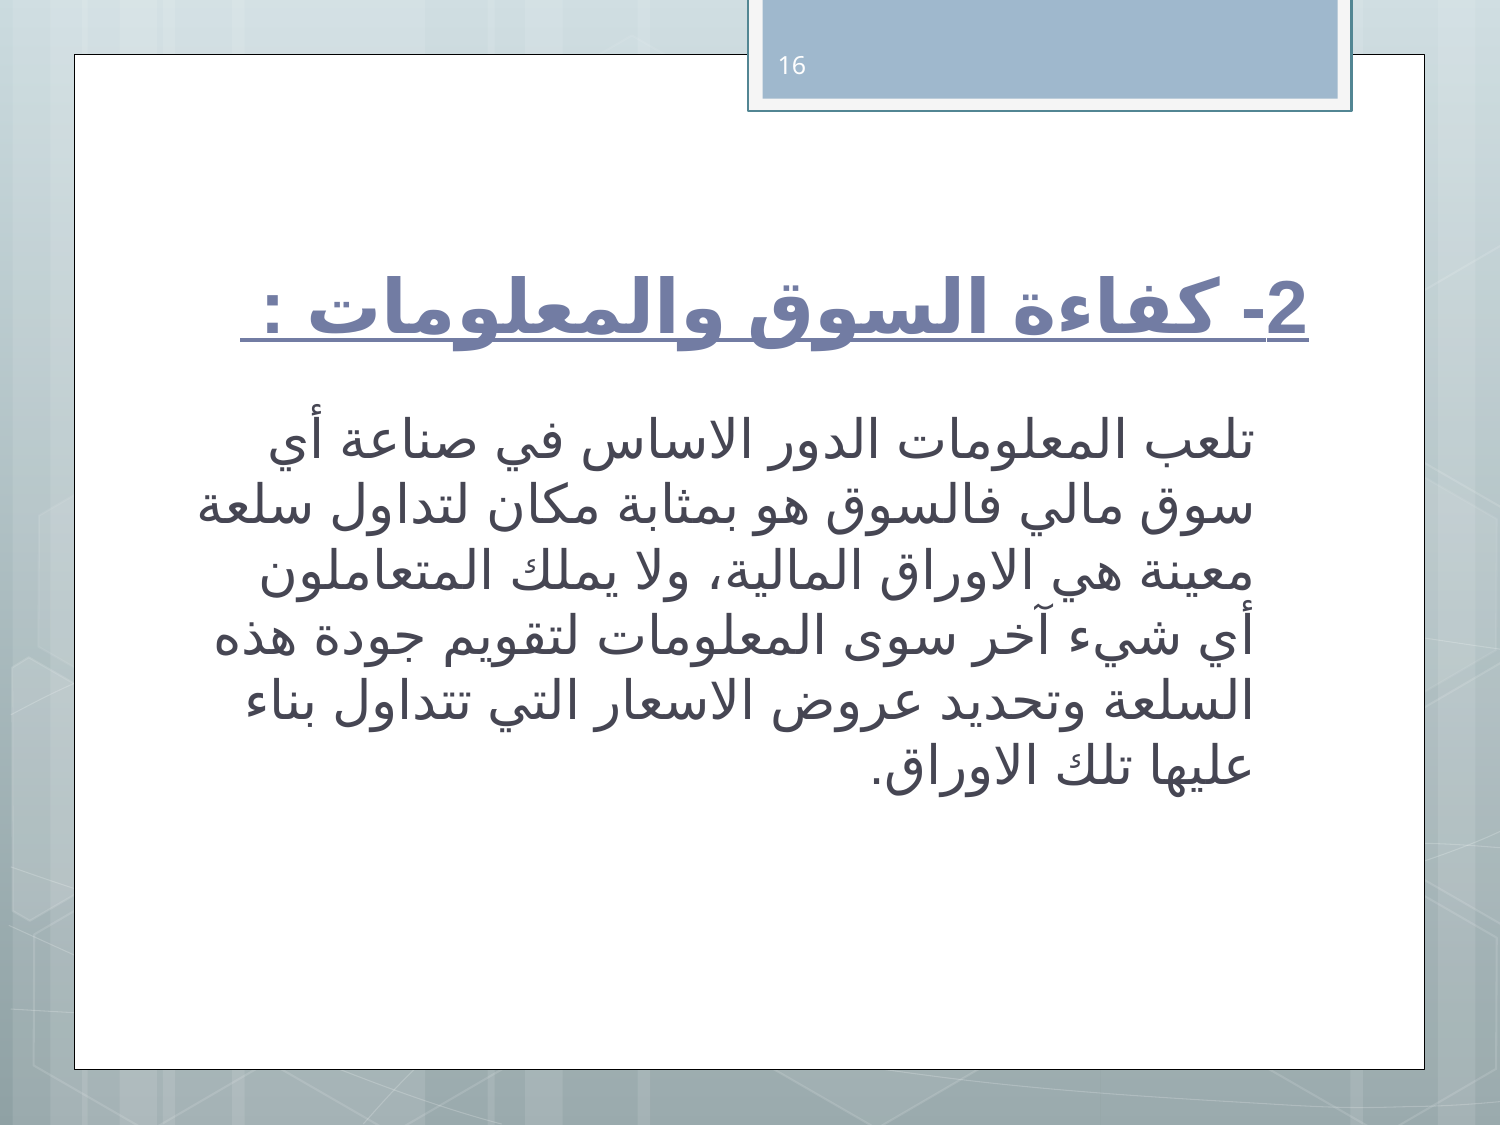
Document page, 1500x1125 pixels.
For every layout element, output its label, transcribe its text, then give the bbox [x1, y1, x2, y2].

title 2- كفاءة السوق والمعلومات : [171, 231, 1324, 356]
slide_number 16 [762, 36, 982, 97]
list تلعب المعلومات الدور الاساس في صناعة أي سوق مالي فالسوق هو بمثابة مكان لتداول سلعة معينة هي الاوراق المالية، ولا يملك المتعاملون أي شيء آخر سوى المعلومات لتقويم جودة هذه السلعة وتحديد عروض الاسعار التي تتداول بناء عليها تلك الاوراق. [171, 397, 1283, 957]
